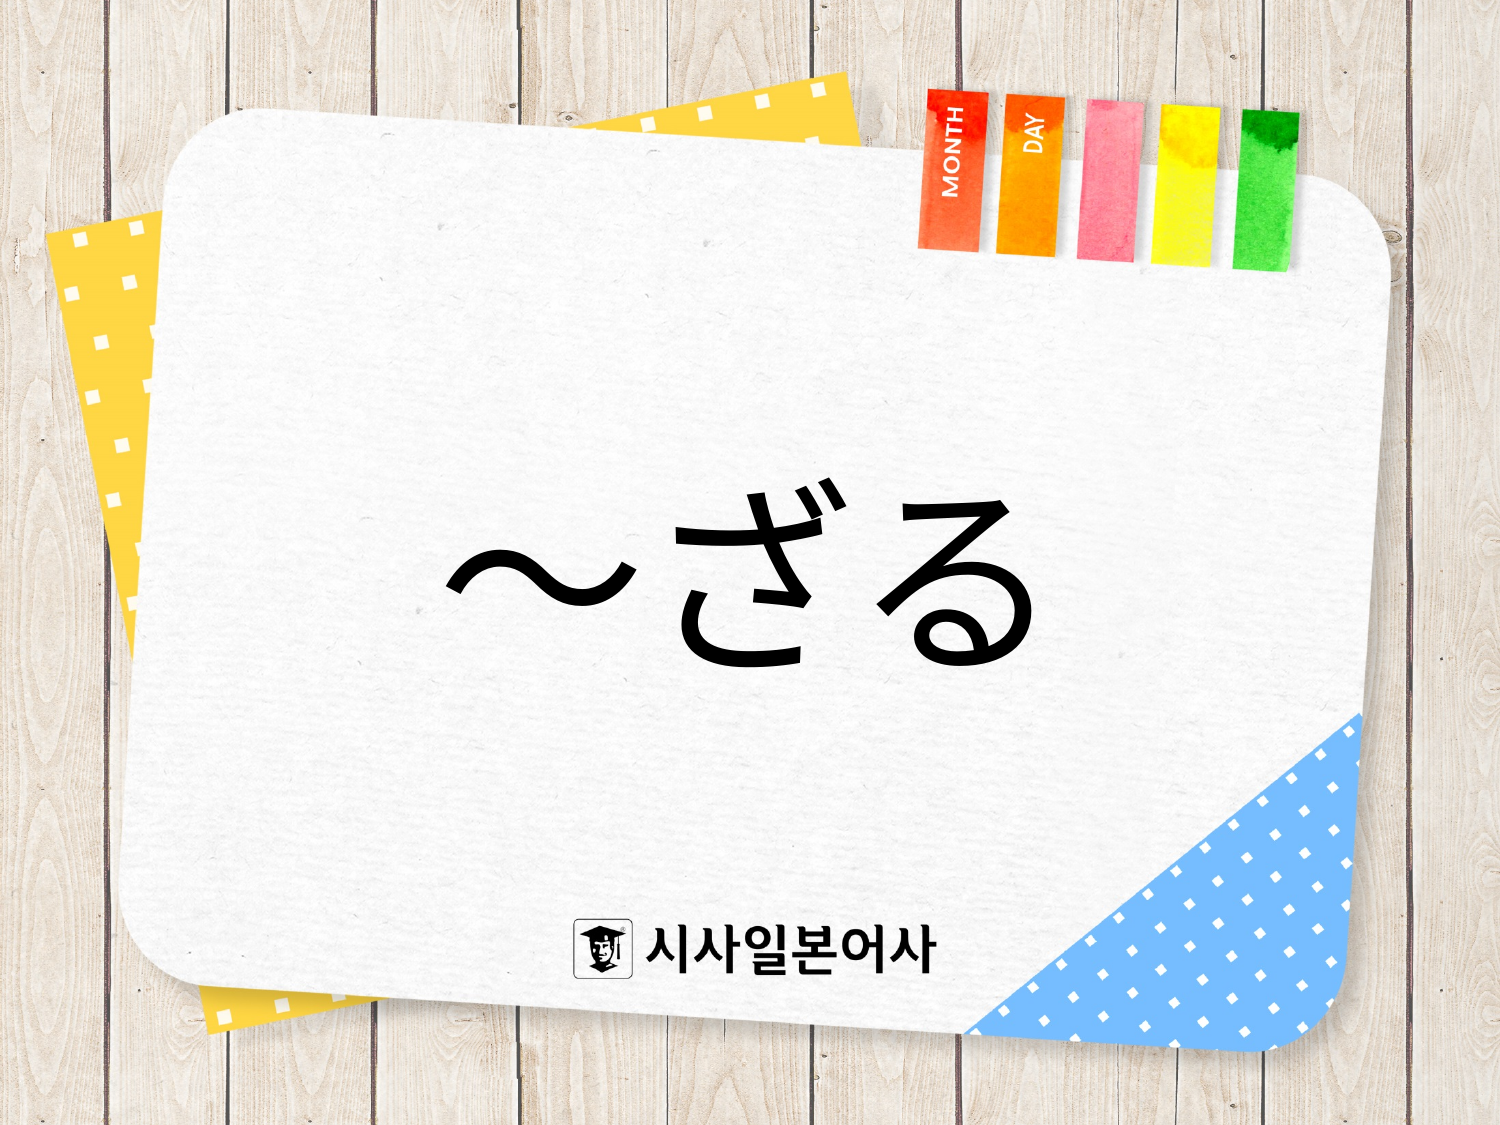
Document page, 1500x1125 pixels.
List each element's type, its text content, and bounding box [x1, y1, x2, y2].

title ～ざる [75, 338, 1425, 811]
picture [0, 0, 1500, 1125]
